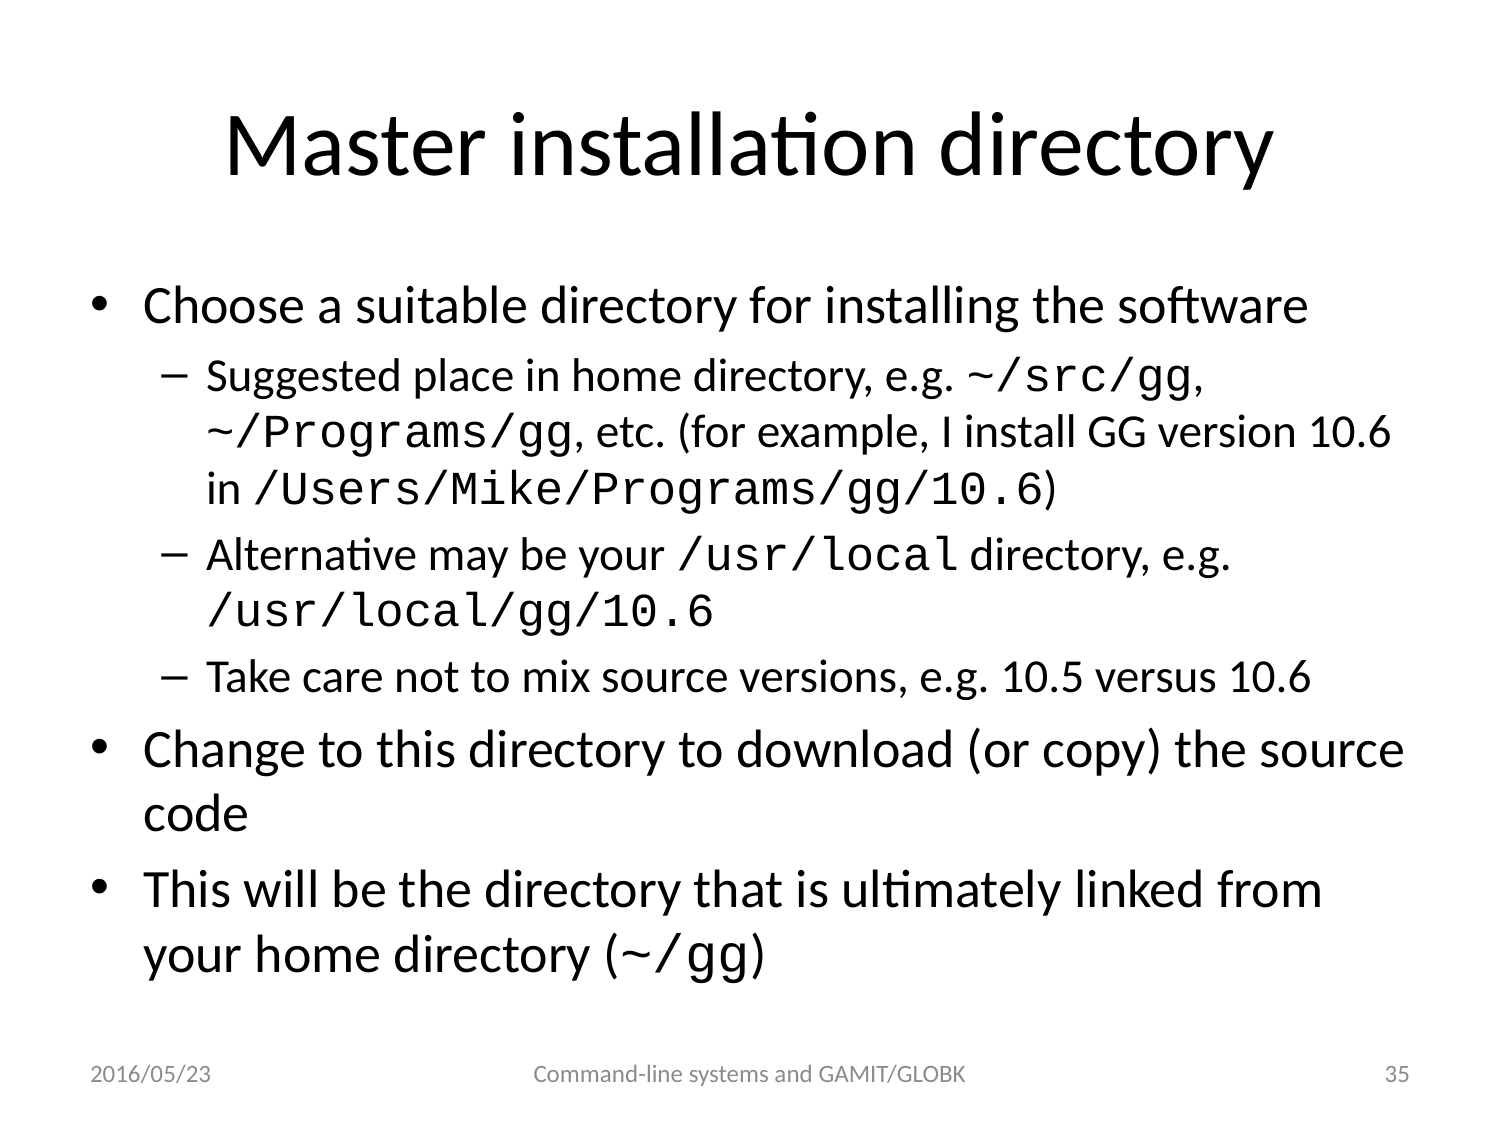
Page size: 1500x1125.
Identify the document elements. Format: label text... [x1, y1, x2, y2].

slide_number 35 [1074, 1042, 1425, 1103]
list Choose a suitable directory for installing the software Suggested place in home directory, e.g. ~/src/gg, ~/Programs/gg, etc. (for example, I install GG version 10.6 in /Users/Mike/Programs/gg/10.6) Alternative may be your /usr/local directory, e.g. /usr/local/gg/10.6 Take care not to mix source versions, e.g. 10.5 versus 10.6 Change to this directory to download (or copy) the source code This will be the directory that is ultimately linked from your home directory (~/gg) [75, 262, 1425, 1005]
footer Command-line systems and GAMIT/GLOBK [512, 1042, 988, 1103]
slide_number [75, 1042, 425, 1103]
title Master installation directory [75, 45, 1425, 233]
